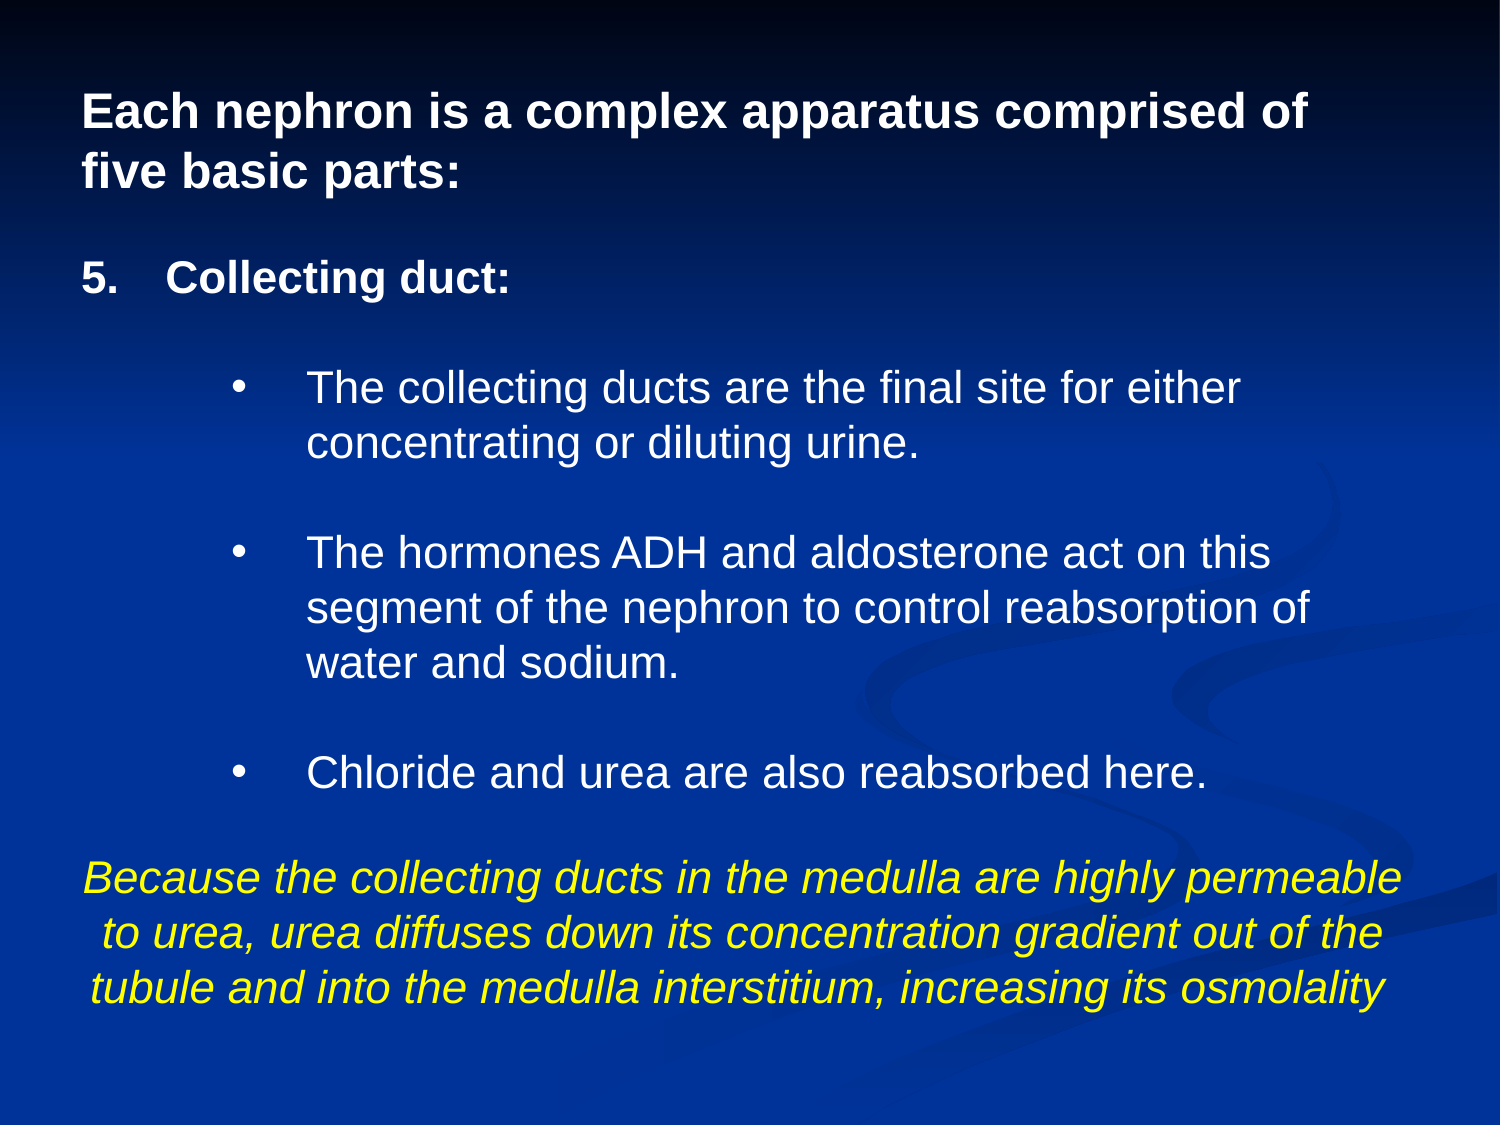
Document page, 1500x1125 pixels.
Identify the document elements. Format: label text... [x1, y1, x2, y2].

text_box Each nephron is a complex apparatus comprised of five basic parts: Collecting duct: The collecting ducts are the final site for either concentrating or diluting urine. The hormones ADH and aldosterone act on this segment of the nephron to control reabsorption of water and sodium. Chloride and urea are also reabsorbed here. Because the collecting ducts in the medulla are highly permeable to urea, urea diffuses down its concentration gradient out of the tubule and into the medulla interstitium, increasing its osmolality [66, 70, 1421, 1021]
